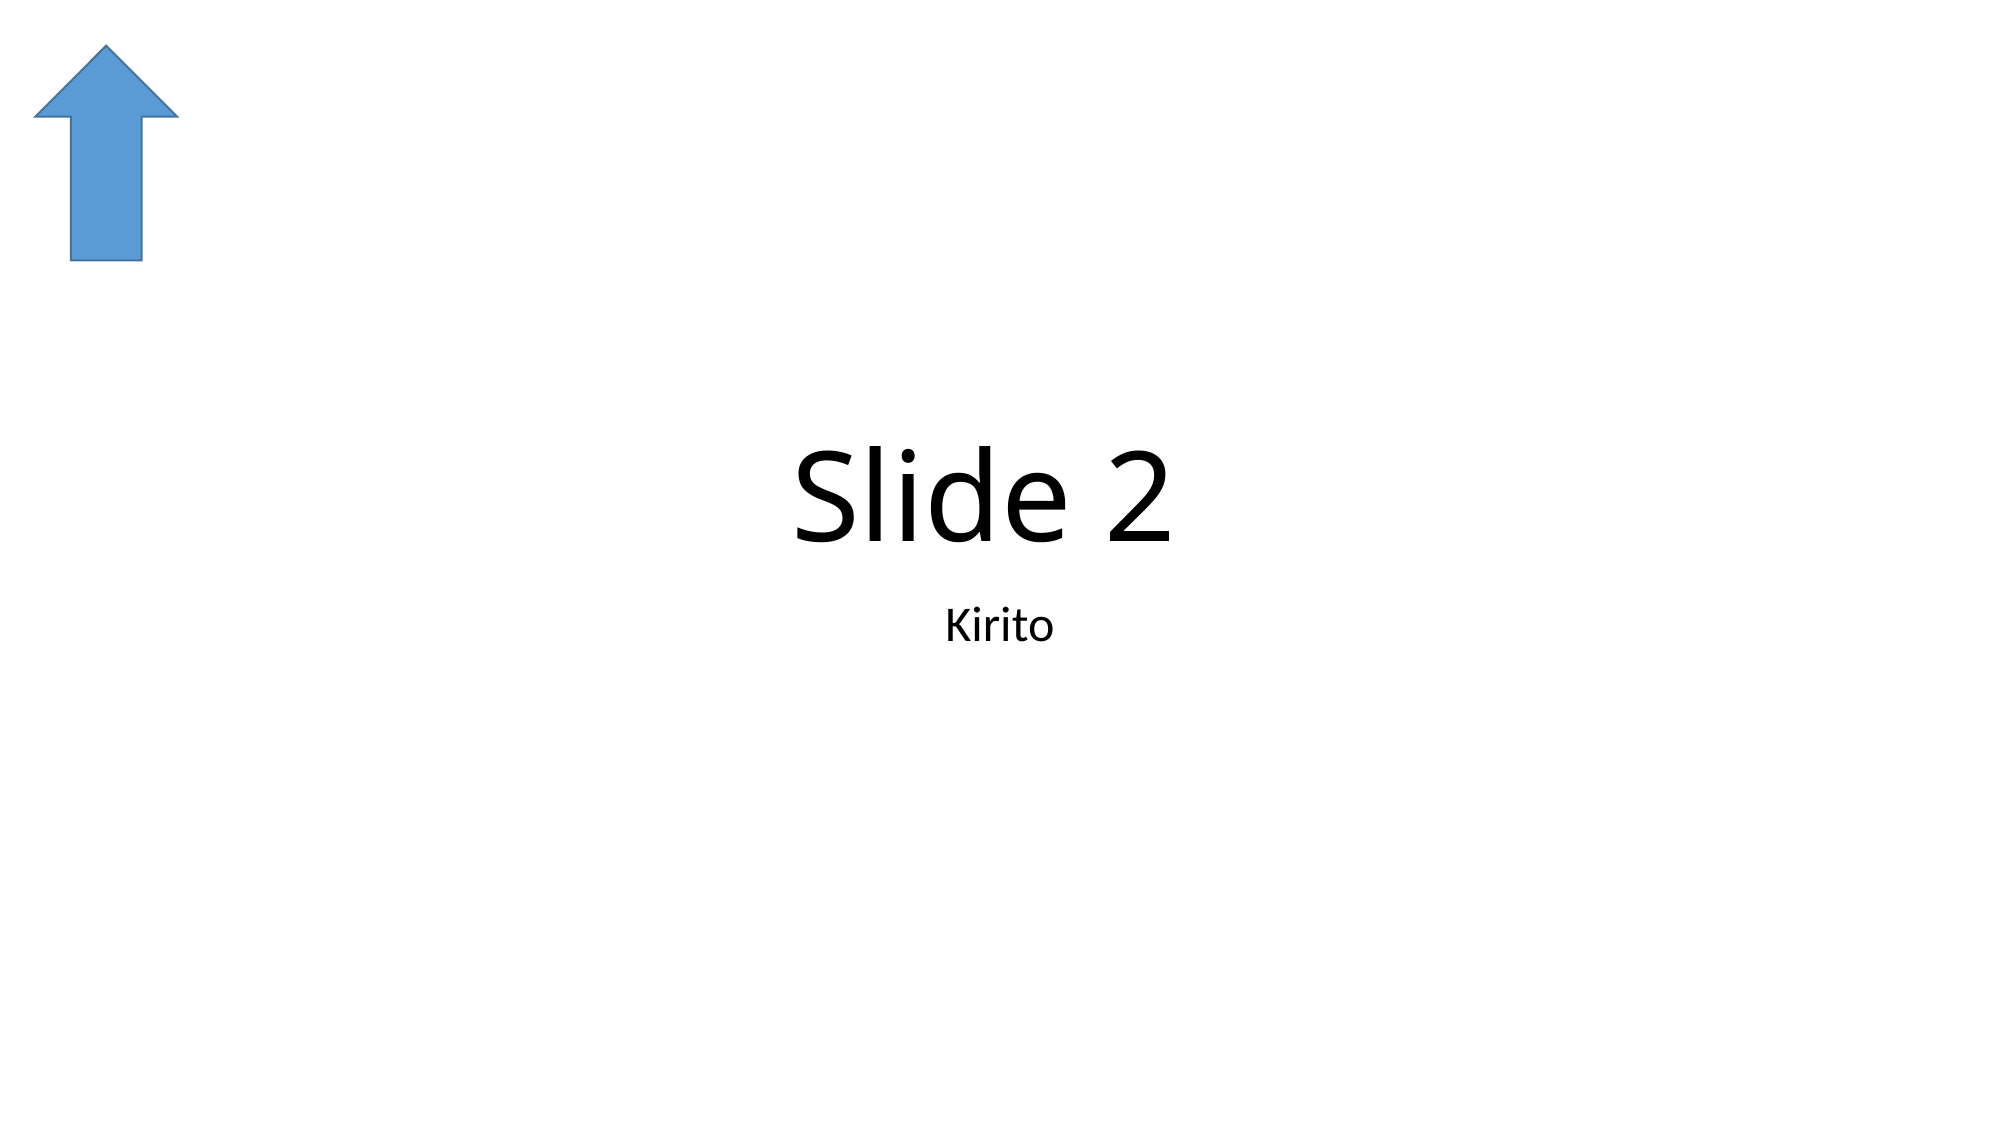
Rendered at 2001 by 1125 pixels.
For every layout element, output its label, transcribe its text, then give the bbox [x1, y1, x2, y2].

title Slide 2 [249, 184, 1750, 576]
subtitle Kirito [249, 590, 1750, 863]
text_box [32, 44, 180, 262]
